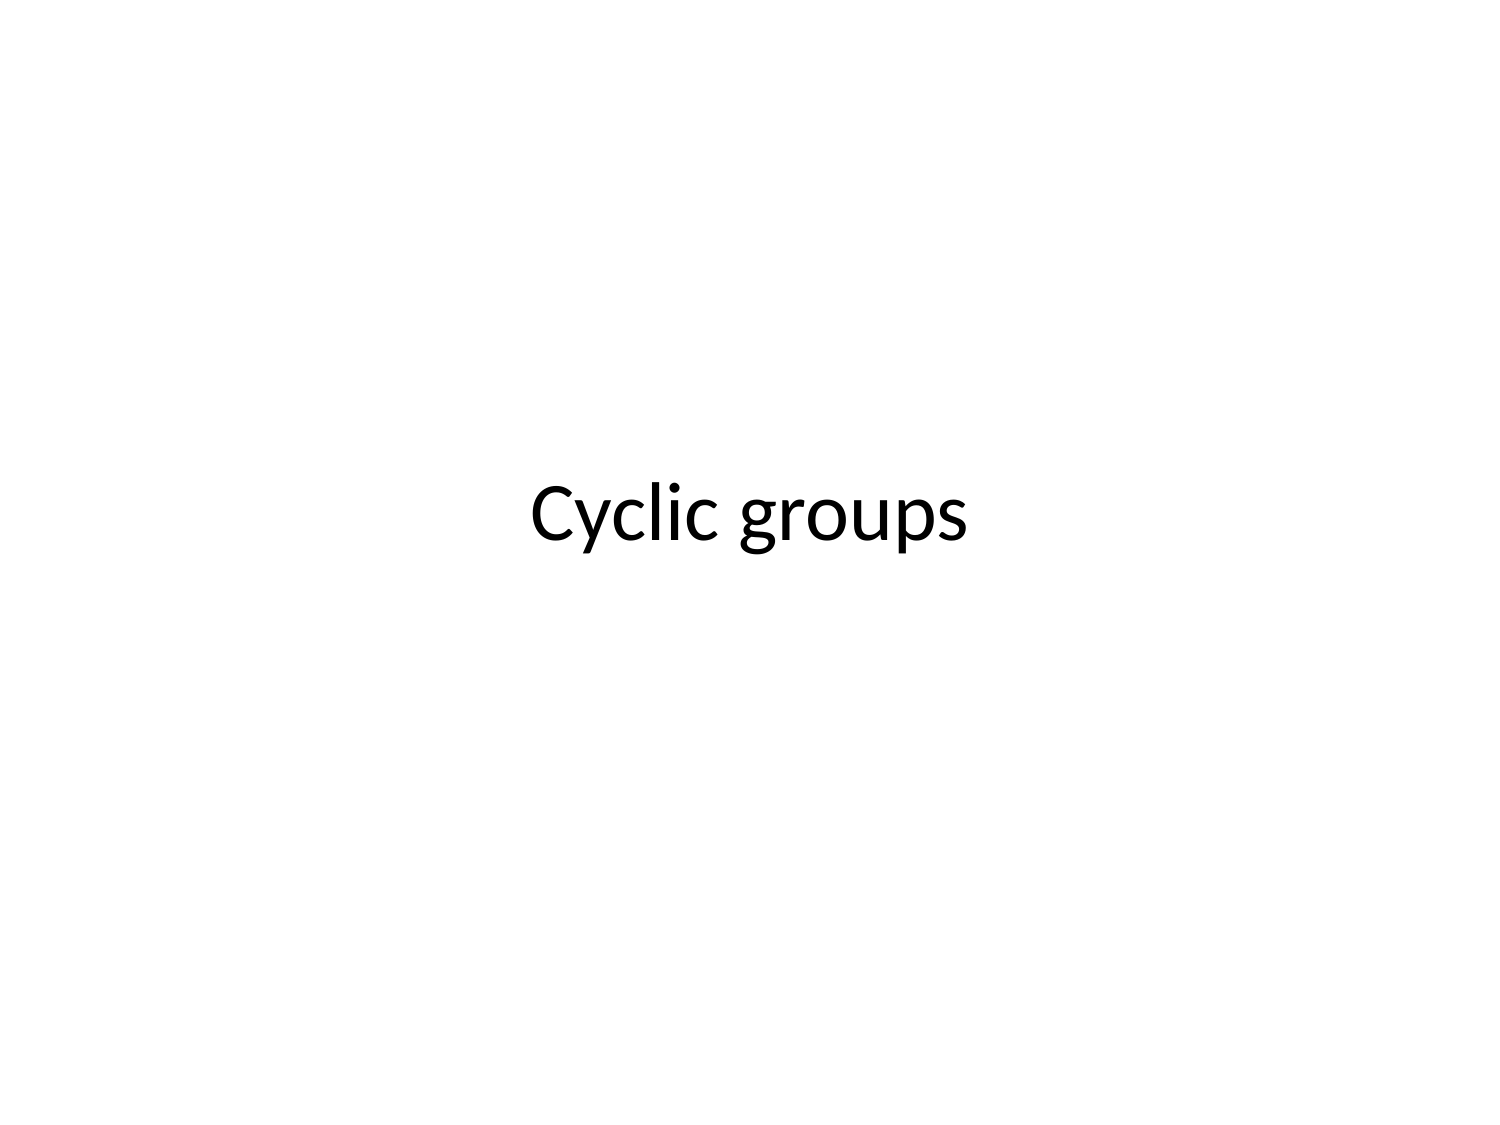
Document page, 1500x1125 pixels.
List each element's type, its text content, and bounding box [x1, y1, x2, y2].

subtitle Cyclic groups [225, 450, 1275, 738]
